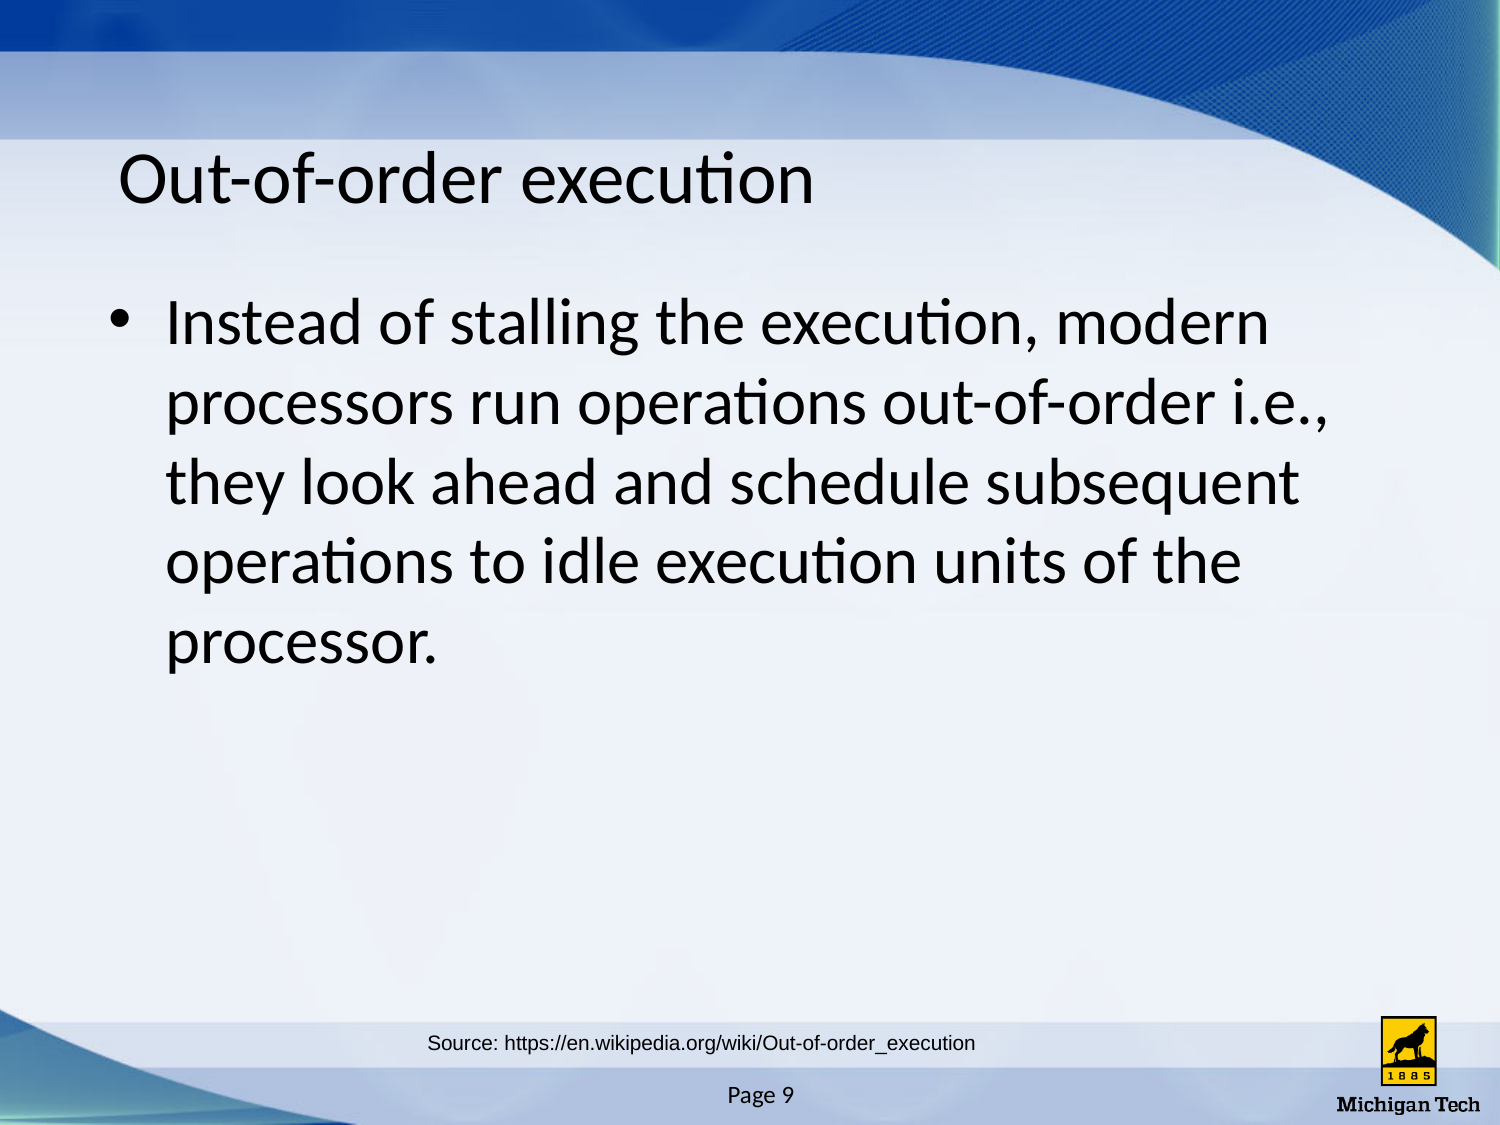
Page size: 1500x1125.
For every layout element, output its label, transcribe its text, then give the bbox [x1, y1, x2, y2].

list Instead of stalling the execution, modern processors run operations out-of-order i.e., they look ahead and schedule subsequent operations to idle execution units of the processor. [75, 262, 1425, 1063]
picture [0, 0, 1500, 1125]
text_box Source: https://en.wikipedia.org/wiki/Out-of-order_execution [412, 1022, 1305, 1062]
title Out-of-order execution [103, 113, 1397, 262]
